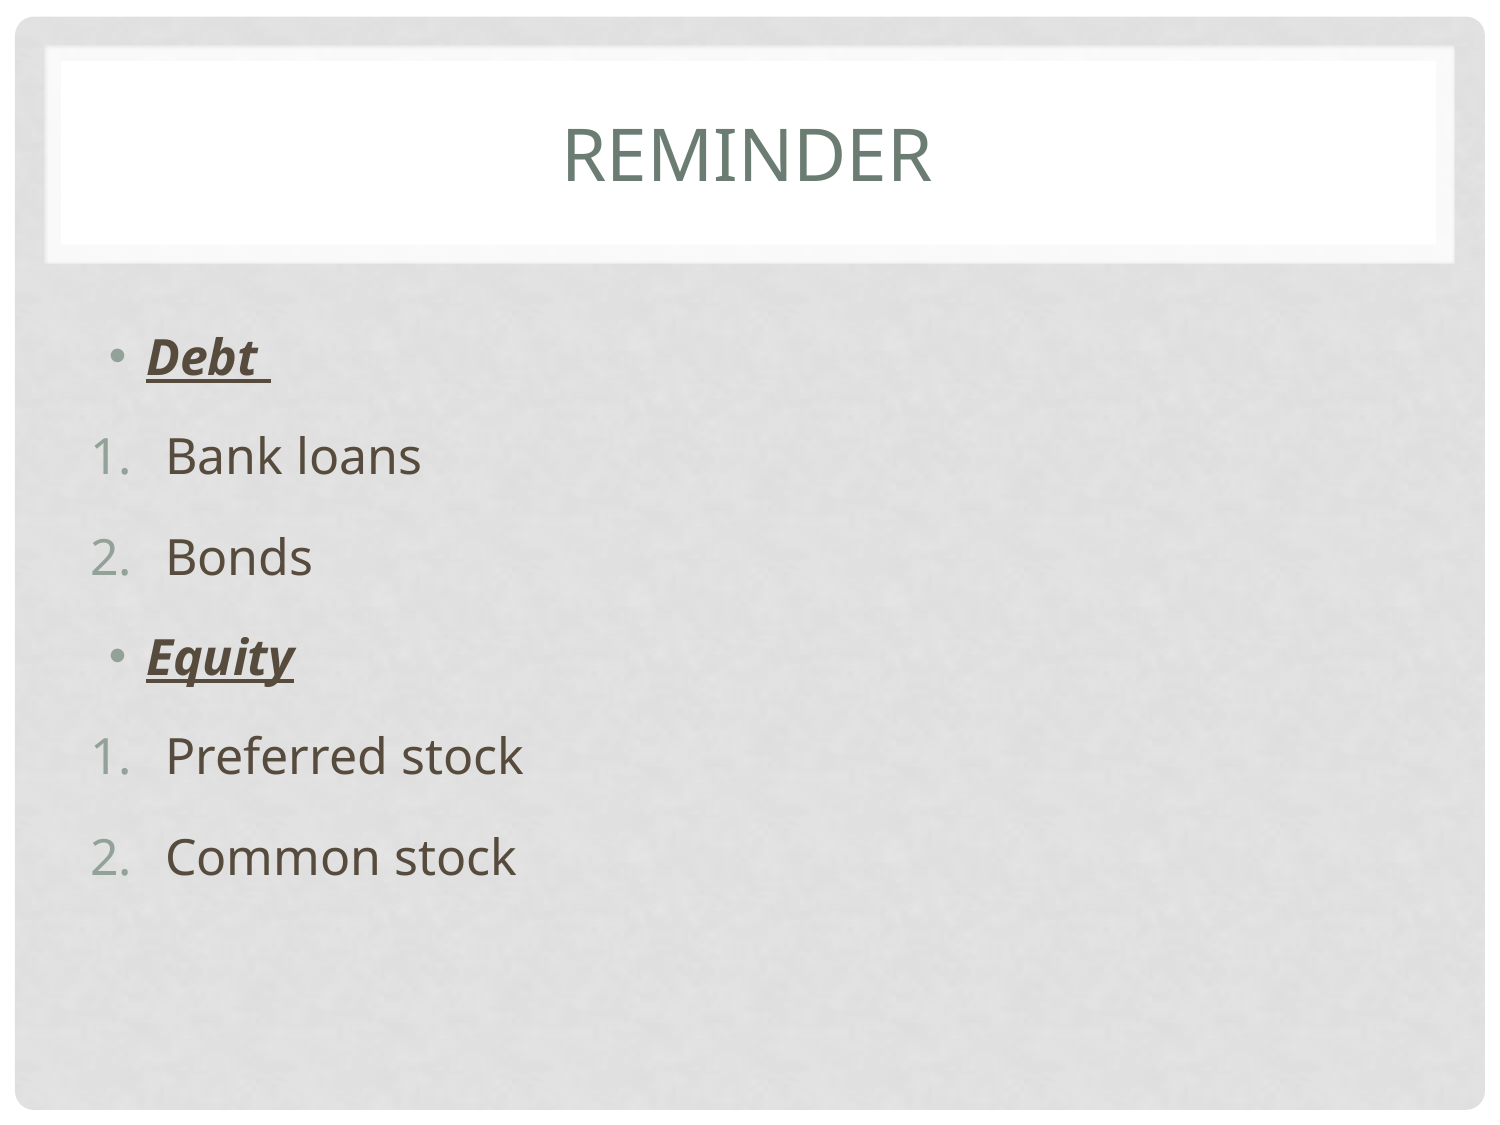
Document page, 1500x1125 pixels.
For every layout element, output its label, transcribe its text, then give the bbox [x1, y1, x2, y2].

title Reminder [69, 66, 1425, 238]
list Debt Bank loans Bonds Equity Preferred stock Common stock [75, 287, 1425, 1005]
